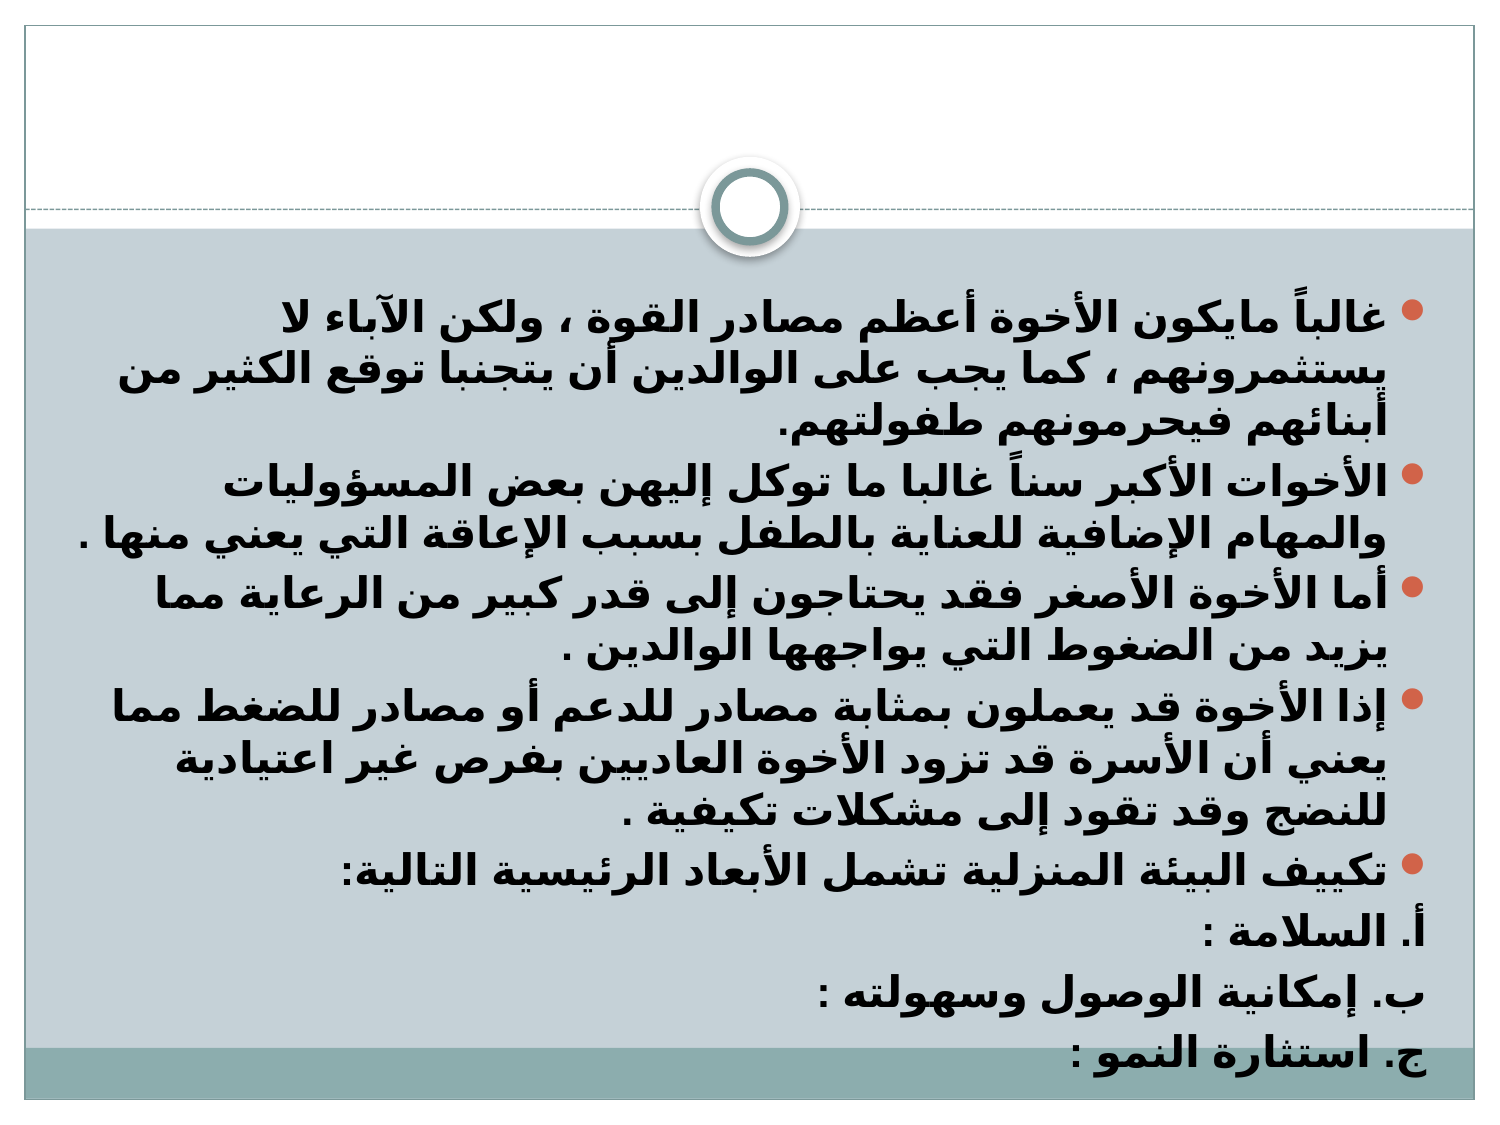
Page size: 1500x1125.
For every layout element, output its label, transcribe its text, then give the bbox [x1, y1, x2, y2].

list غالباً مايكون الأخوة أعظم مصادر القوة ، ولكن الآباء لا يستثمرونهم ، كما يجب على الوالدين أن يتجنبا توقع الكثير من أبنائهم فيحرمونهم طفولتهم. الأخوات الأكبر سناً غالبا ما توكل إليهن بعض المسؤوليات والمهام الإضافية للعناية بالطفل بسبب الإعاقة التي يعني منها . أما الأخوة الأصغر فقد يحتاجون إلى قدر كبير من الرعاية مما يزيد من الضغوط التي يواجهها الوالدين . إذا الأخوة قد يعملون بمثابة مصادر للدعم أو مصادر للضغط مما يعني أن الأسرة قد تزود الأخوة العاديين بفرص غير اعتيادية للنضج وقد تقود إلى مشكلات تكيفية . تكييف البيئة المنزلية تشمل الأبعاد الرئيسية التالية: أ. السلامة : ب. إمكانية الوصول وسهولته : ج. استثارة النمو : [46, 281, 1443, 1098]
